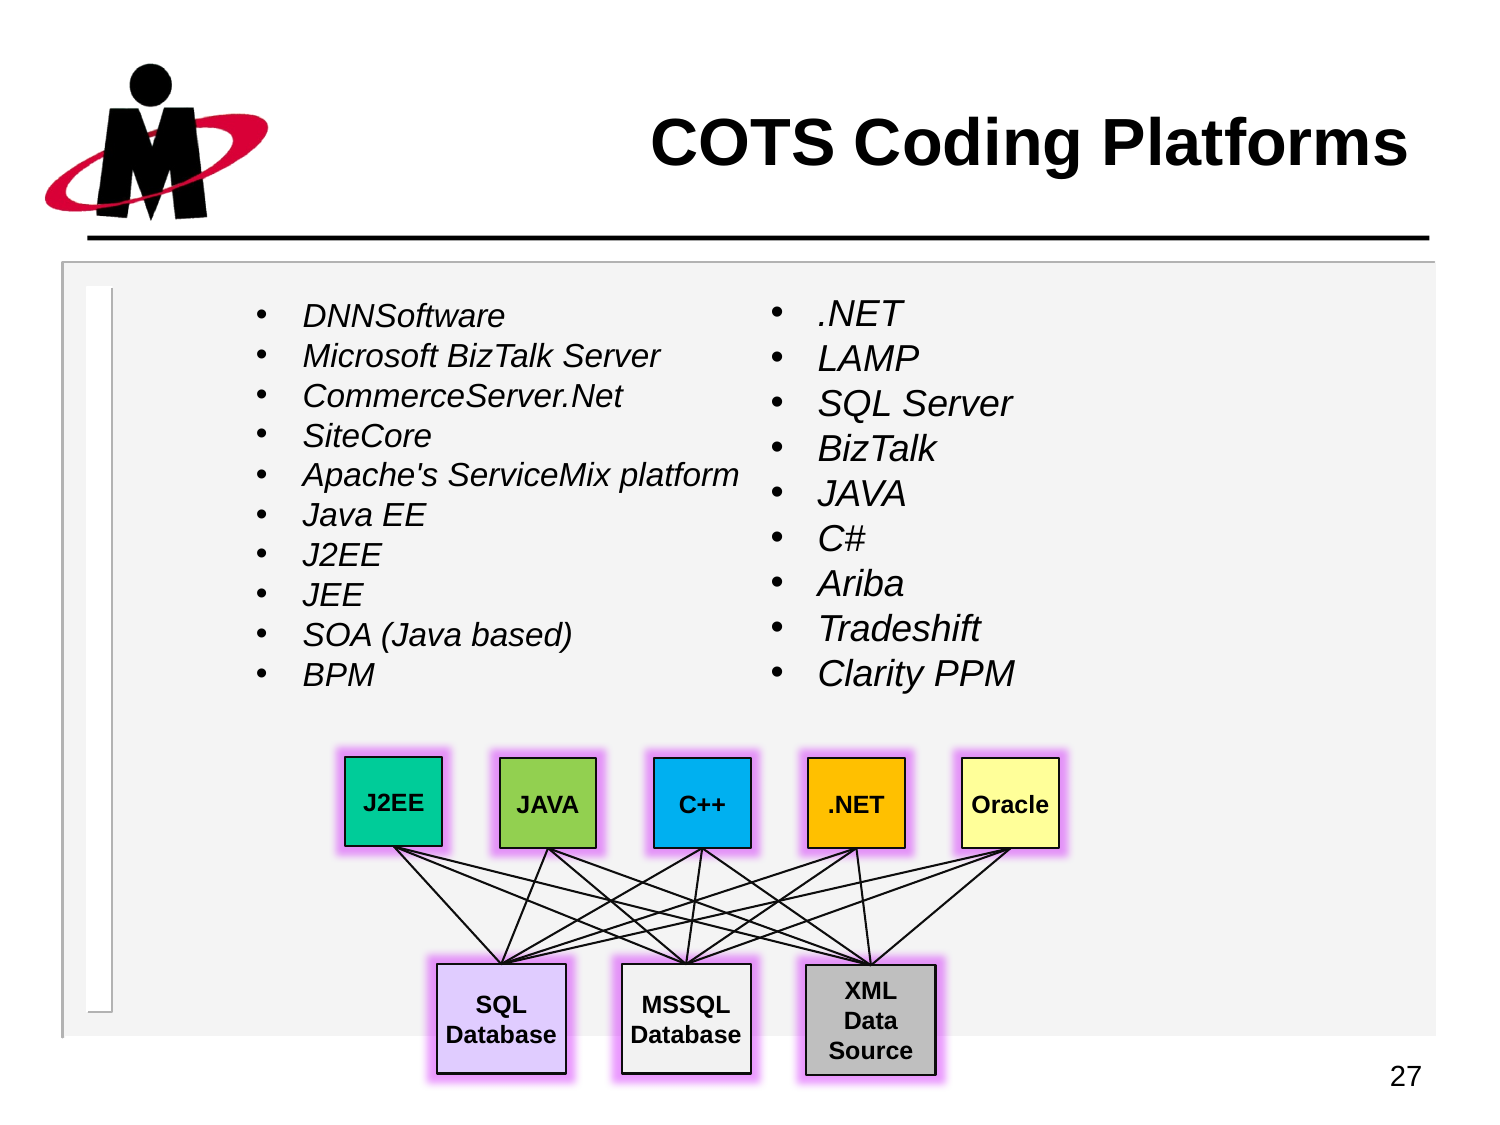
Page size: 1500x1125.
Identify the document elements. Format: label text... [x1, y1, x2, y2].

slide_number 27 [1124, 1036, 1438, 1113]
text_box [345, 756, 1060, 1075]
text_box DNNSoftware Microsoft BizTalk Server CommerceServer.Net SiteCore Apache's ServiceMix platform Java EE J2EE JEE SOA (Java based) BPM [241, 286, 755, 701]
text_box .NET LAMP SQL Server BizTalk JAVA C# Ariba Tradeshift Clarity PPM [755, 281, 1500, 702]
title COTS Coding Platforms [367, 44, 1426, 233]
picture [27, 44, 283, 251]
